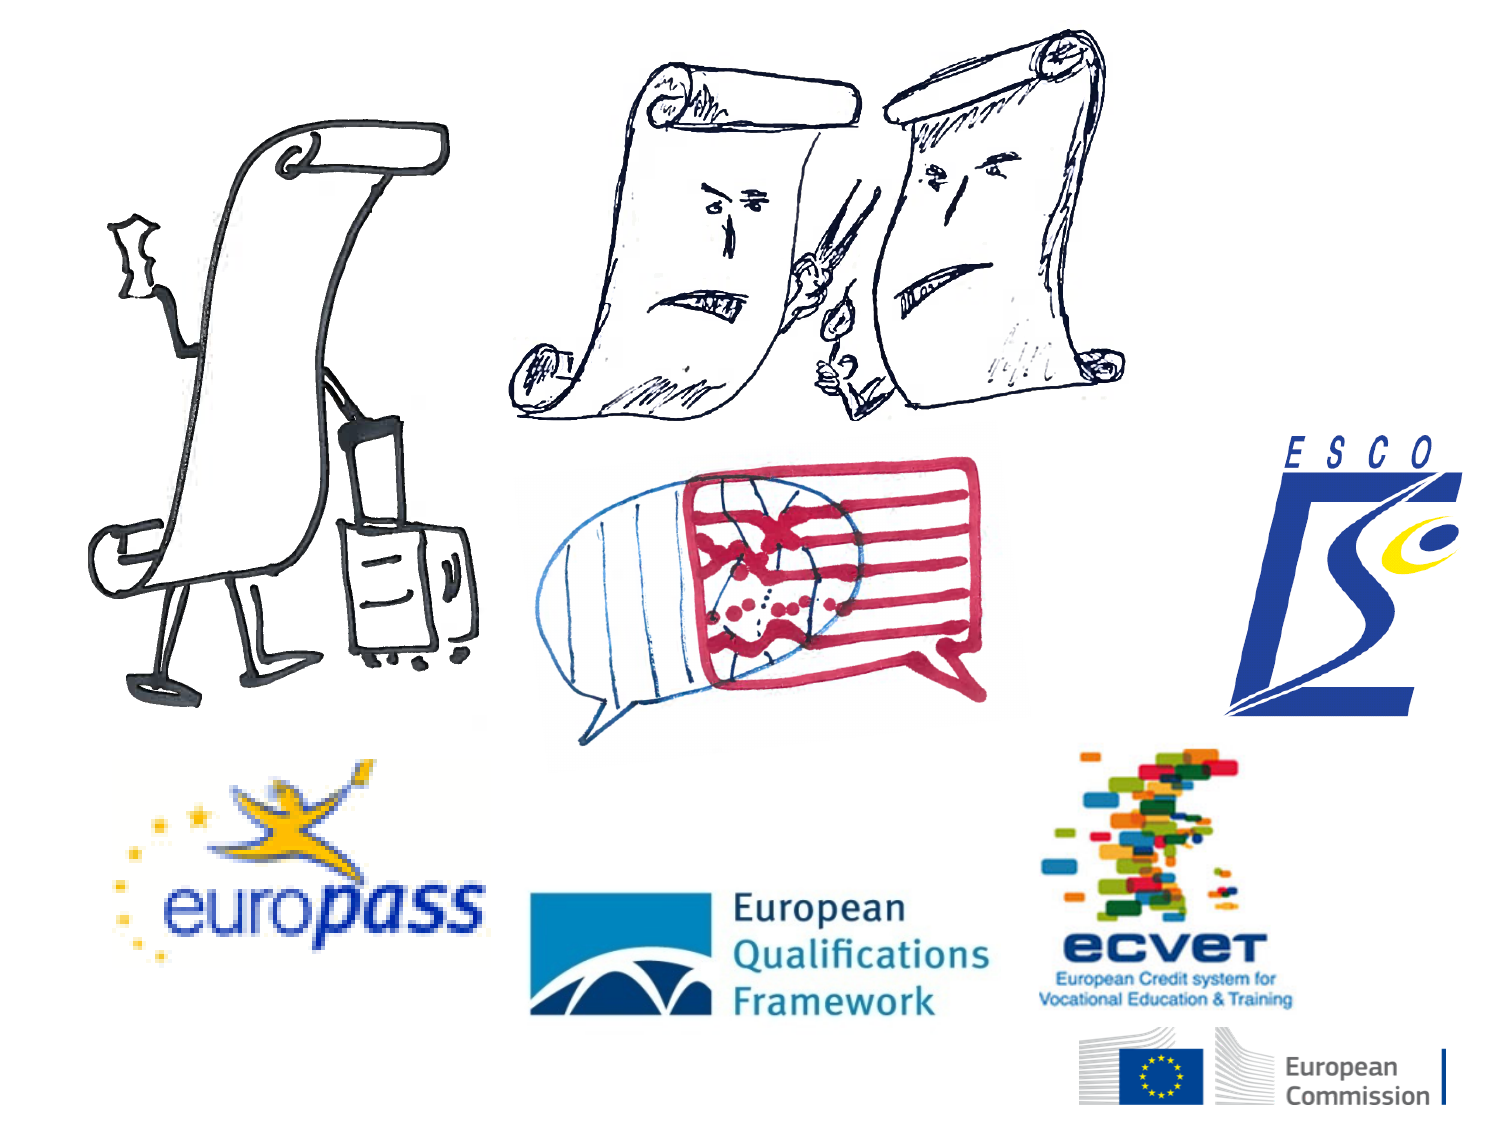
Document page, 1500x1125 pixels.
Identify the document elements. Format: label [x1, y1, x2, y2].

picture [88, 20, 1135, 840]
text_box [1222, 424, 1474, 733]
picture [509, 731, 1447, 1106]
picture [111, 759, 491, 969]
